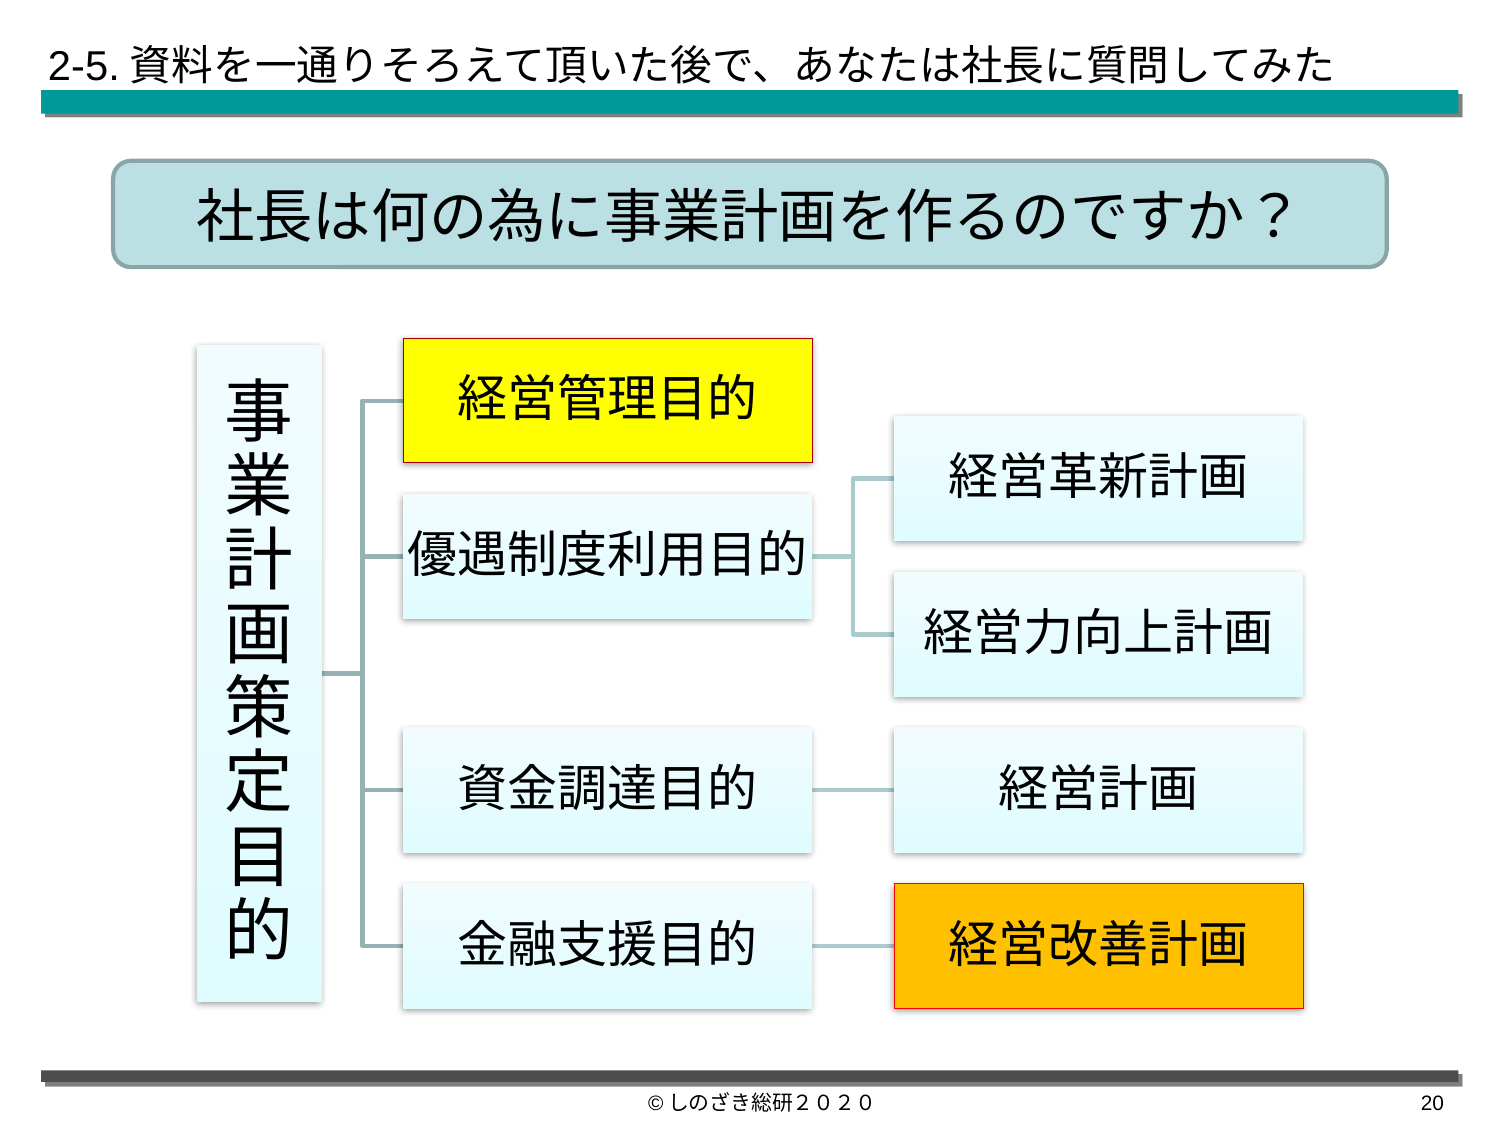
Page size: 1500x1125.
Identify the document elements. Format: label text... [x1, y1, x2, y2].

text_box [98, 337, 1401, 1009]
slide_number 19 [1108, 1082, 1459, 1125]
text_box 社長は何の為に事業計画を作るのですか？ [110, 158, 1389, 270]
footer ©しのざき総研２０２０ [524, 1082, 1000, 1125]
text_box 2-5.資料を一通りそろえて頂いた後で、あなたは社長に質問してみた [33, 30, 1353, 96]
